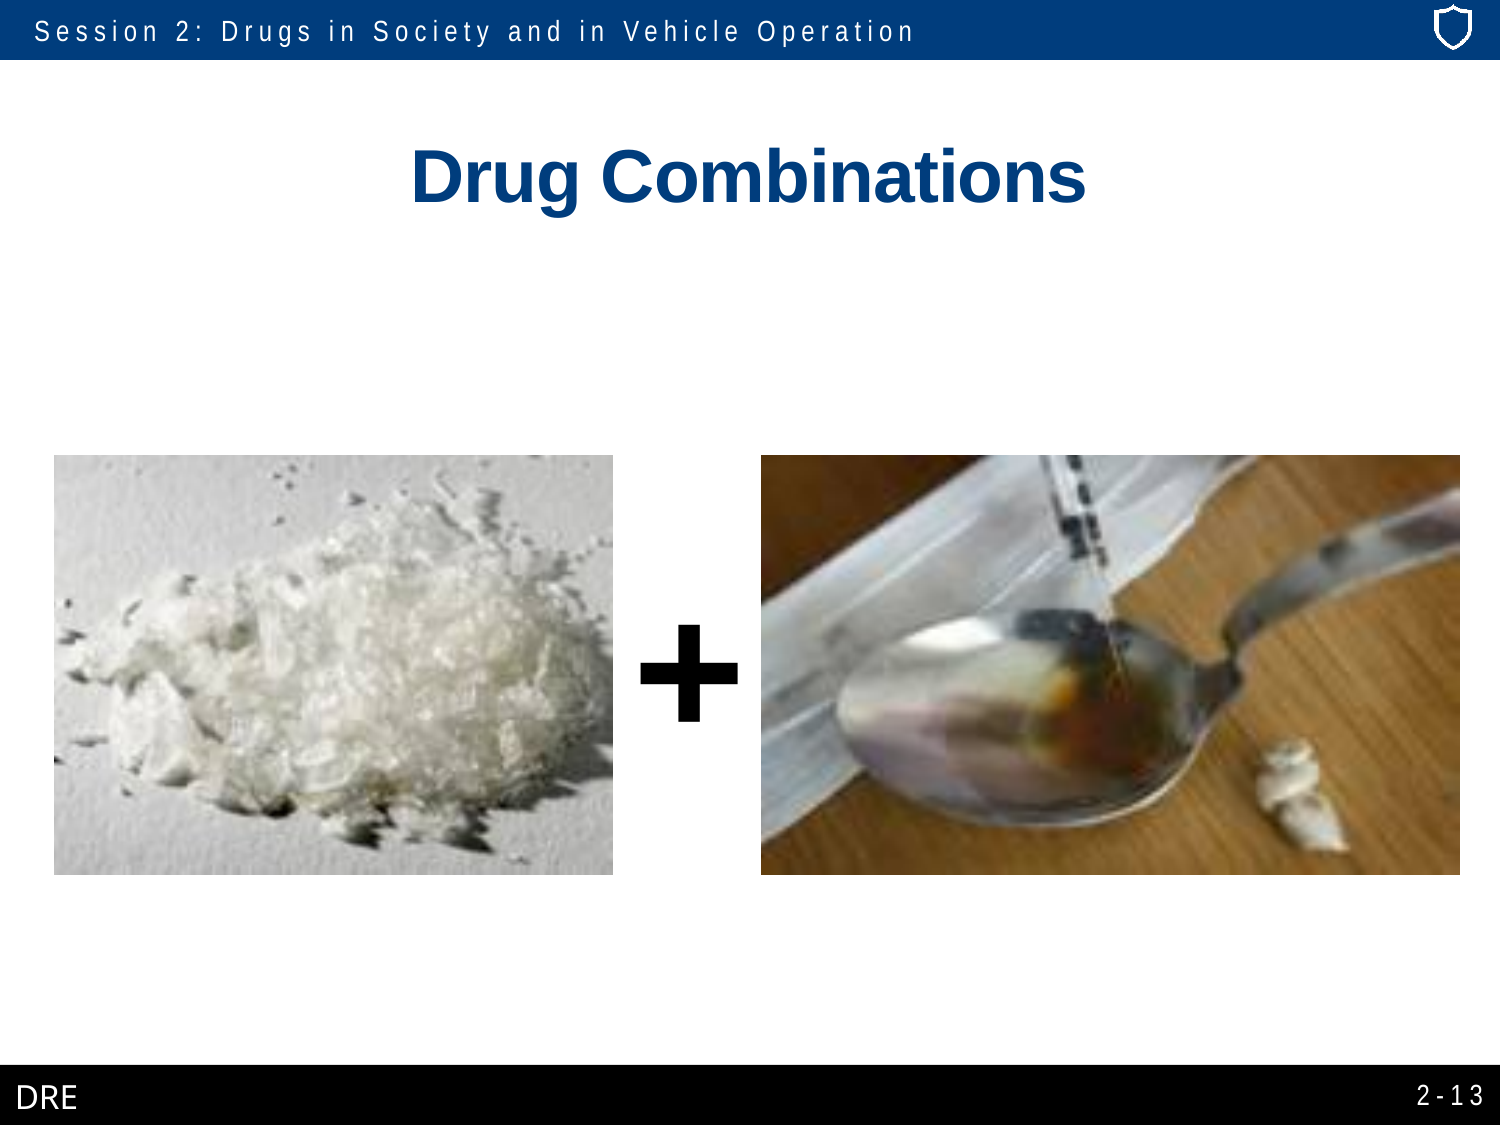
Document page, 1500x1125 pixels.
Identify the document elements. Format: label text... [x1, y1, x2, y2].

picture [53, 454, 613, 875]
slide_number 2-13 [1218, 1063, 1499, 1124]
text_box + [620, 537, 758, 792]
title Drug Combinations [75, 75, 1425, 225]
picture [760, 454, 1461, 875]
picture [1434, 4, 1472, 50]
